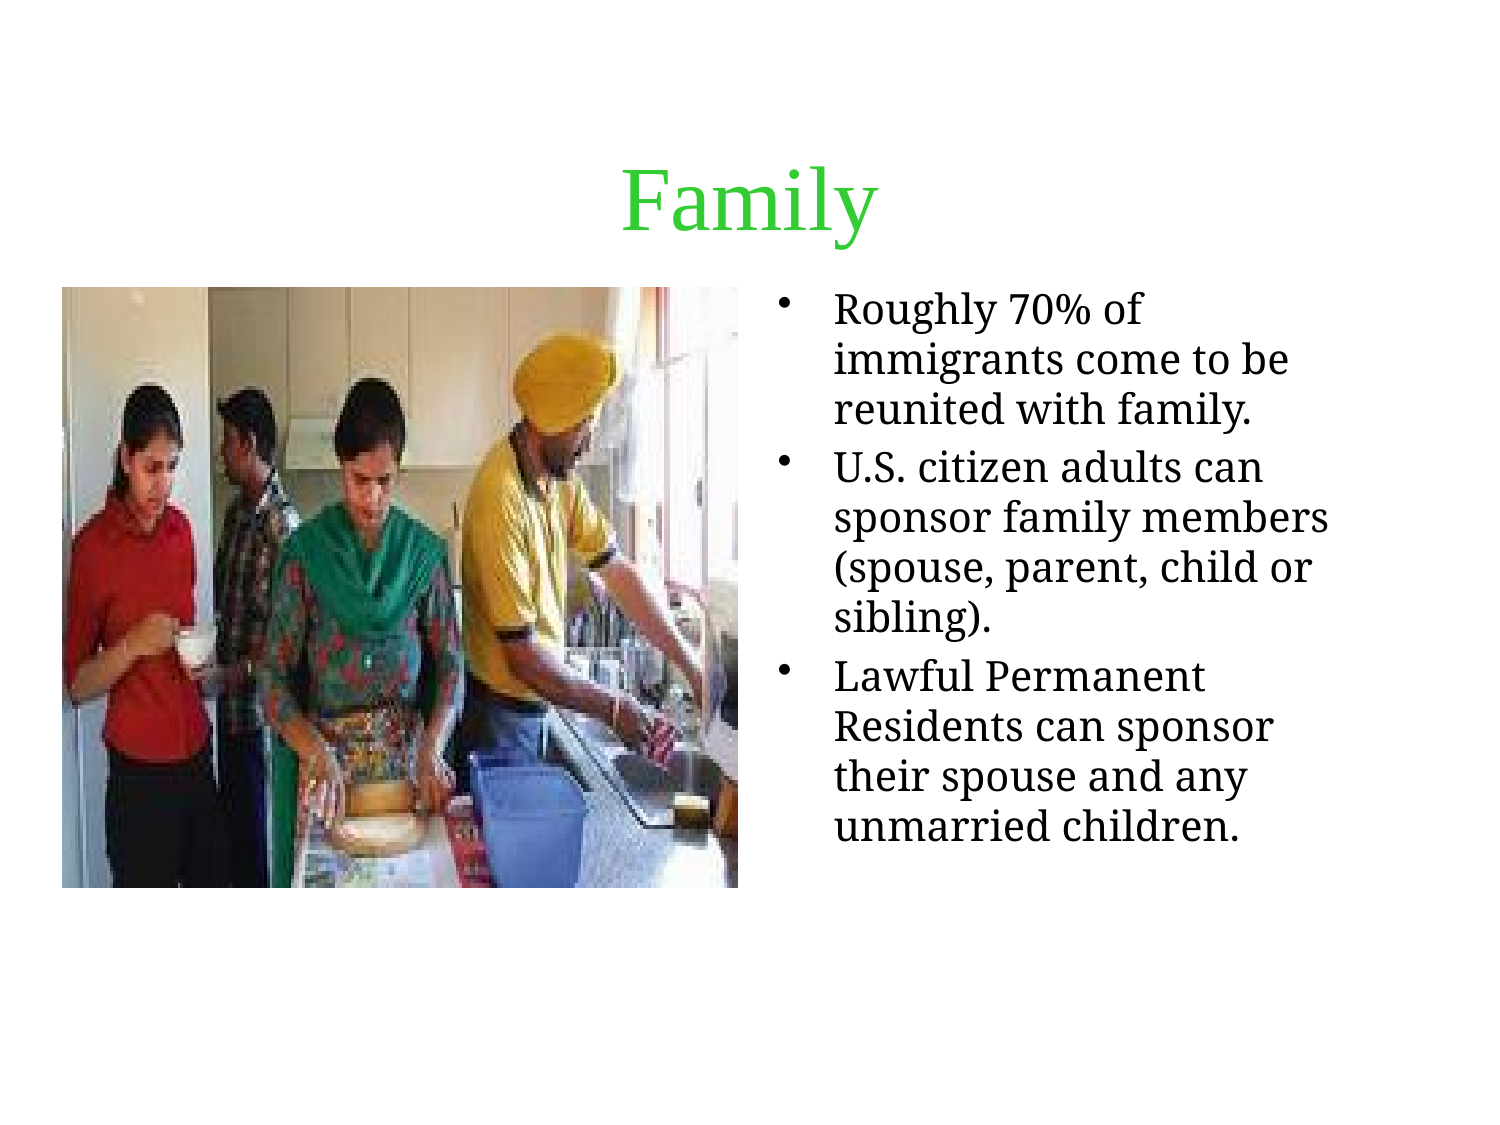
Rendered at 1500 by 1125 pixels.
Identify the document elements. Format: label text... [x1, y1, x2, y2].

title Family [112, 99, 1388, 288]
picture [62, 287, 738, 888]
list Roughly 70% of immigrants come to be reunited with family. U.S. citizen adults can sponsor family members (spouse, parent, child or sibling). Lawful Permanent Residents can sponsor their spouse and any unmarried children. [762, 274, 1388, 1001]
